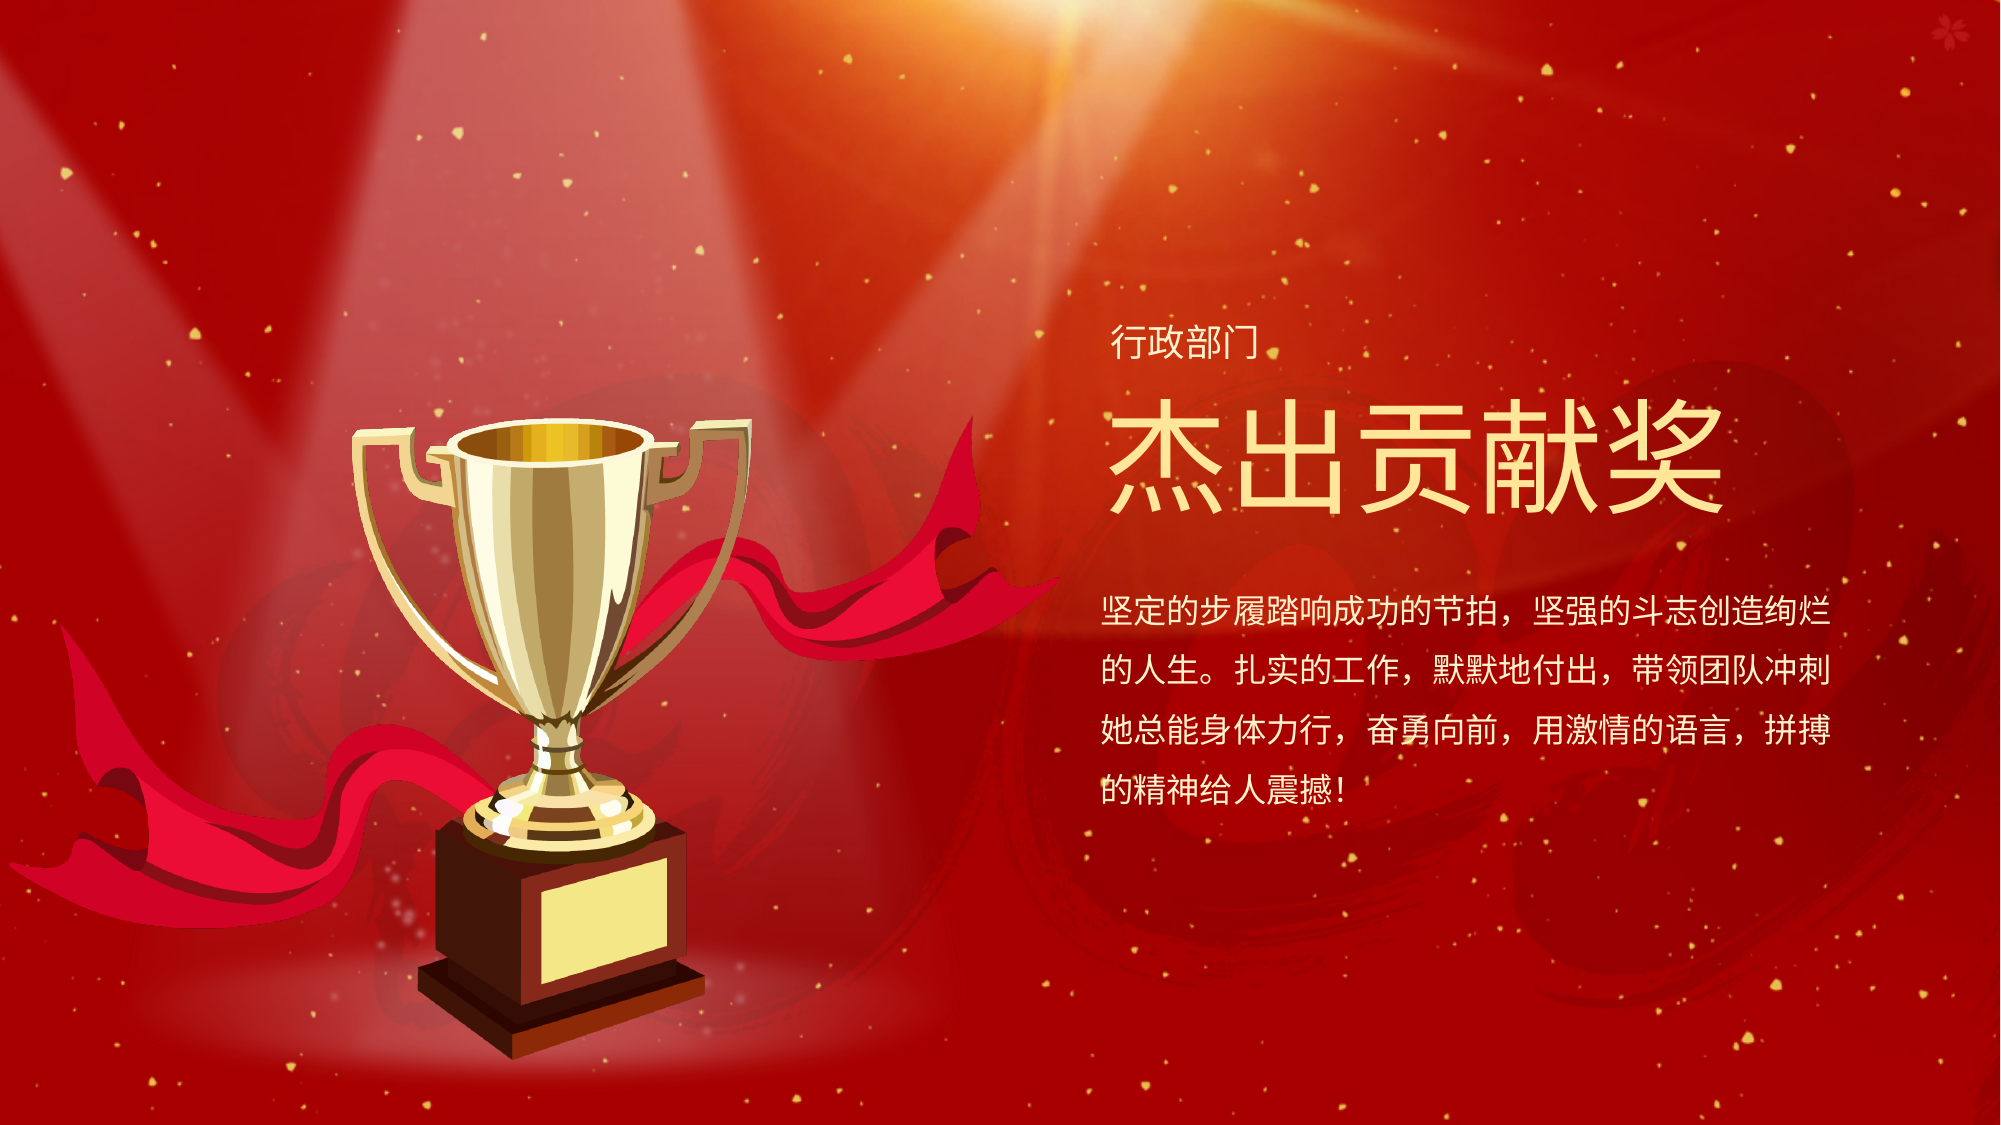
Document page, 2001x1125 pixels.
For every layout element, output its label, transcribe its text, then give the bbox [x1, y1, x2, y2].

text_box 行政部门 [1224, 311, 1276, 372]
text_box 杰出贡献奖 [1224, 372, 1744, 537]
text_box 坚定的步履踏响成功的节拍，坚强的斗志创造绚烂的人生。扎实的工作，默默地付出，带领团队冲刺她总能身体力行，奋勇向前，用激情的语言，拼搏的精神给人震撼！ [1224, 562, 1878, 817]
picture [0, 0, 2001, 1125]
